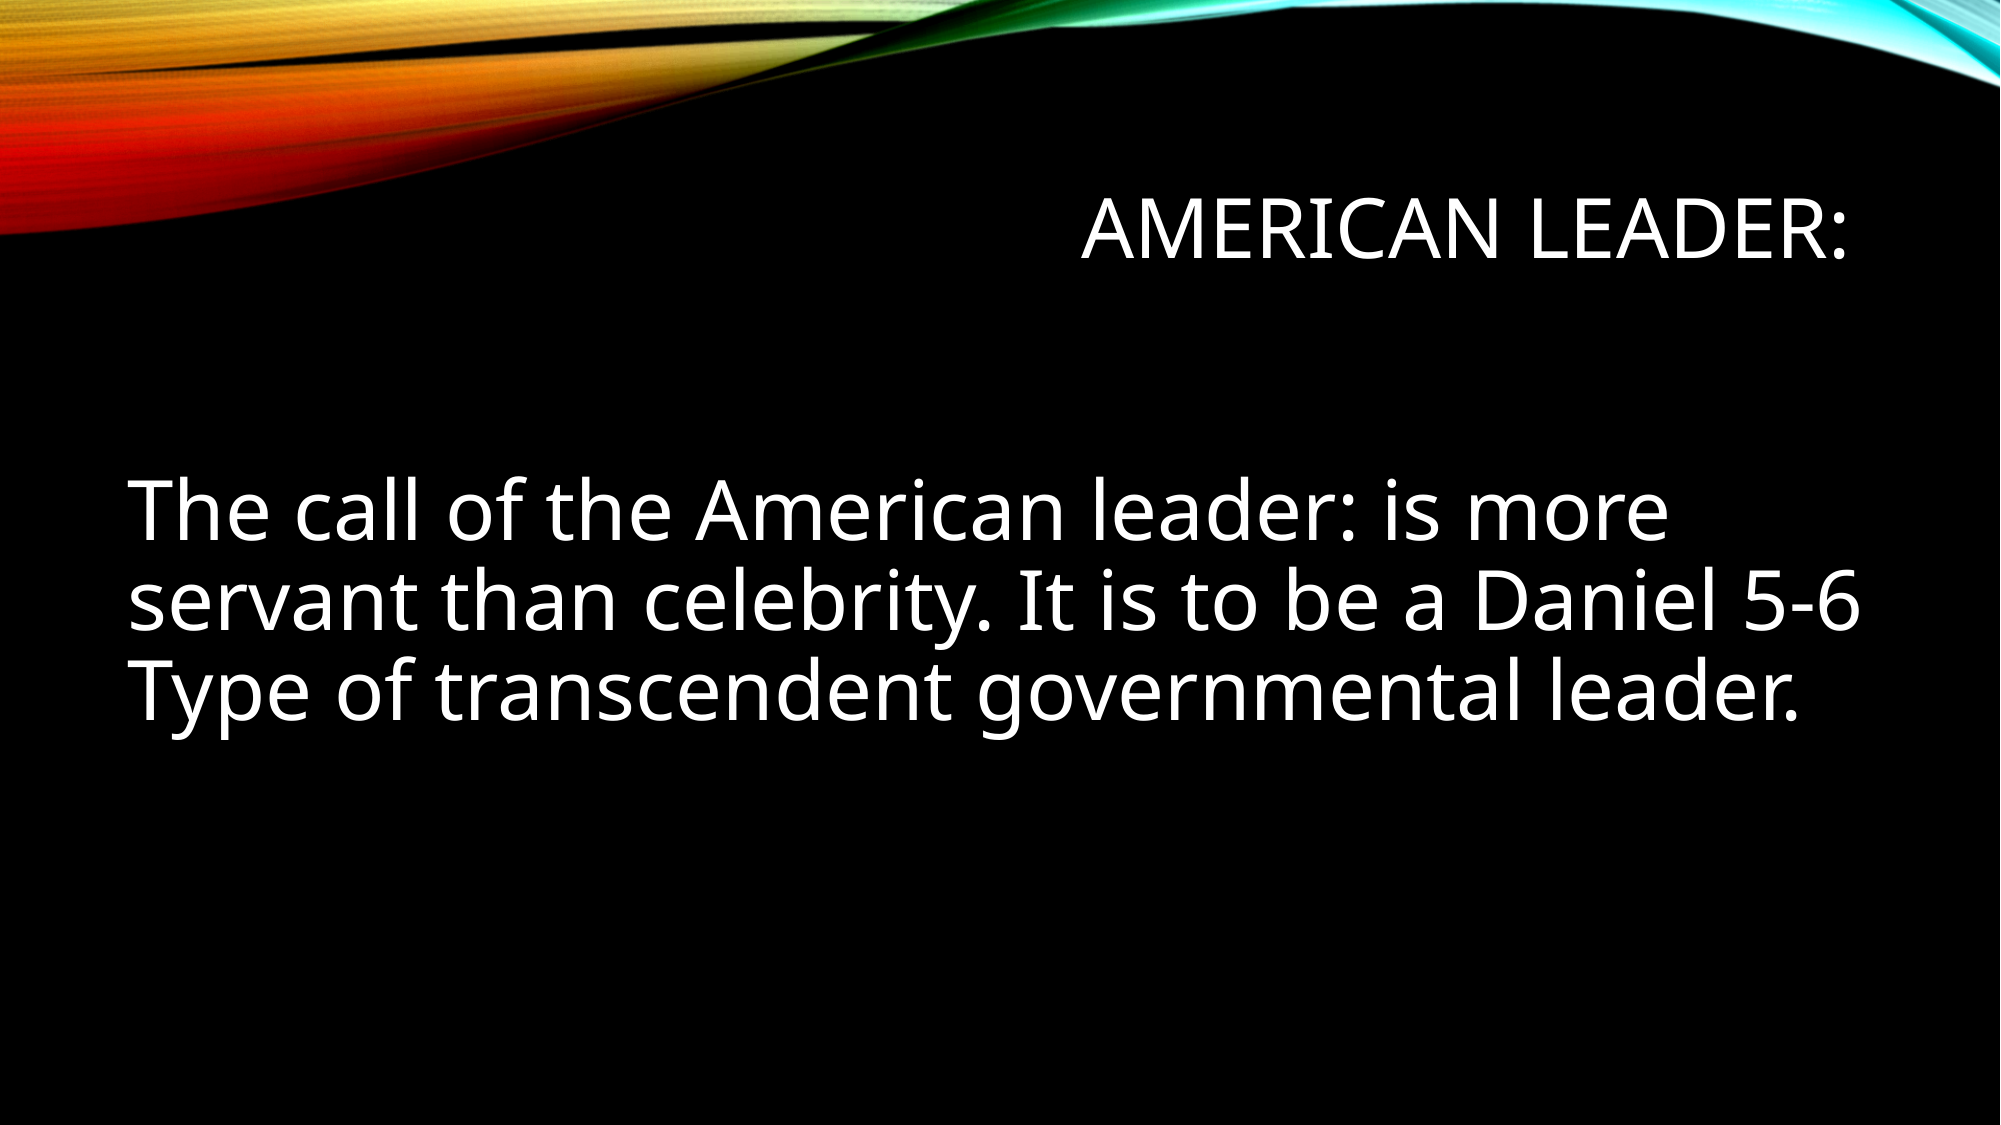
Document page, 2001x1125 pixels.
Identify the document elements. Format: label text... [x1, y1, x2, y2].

title AMERICAN LEADER: [474, 125, 1888, 338]
picture [0, 0, 2000, 237]
list The call of the American leader: is more servant than celebrity. It is to be a Daniel 5-6 Type of transcendent governmental leader. [112, 360, 1888, 1021]
